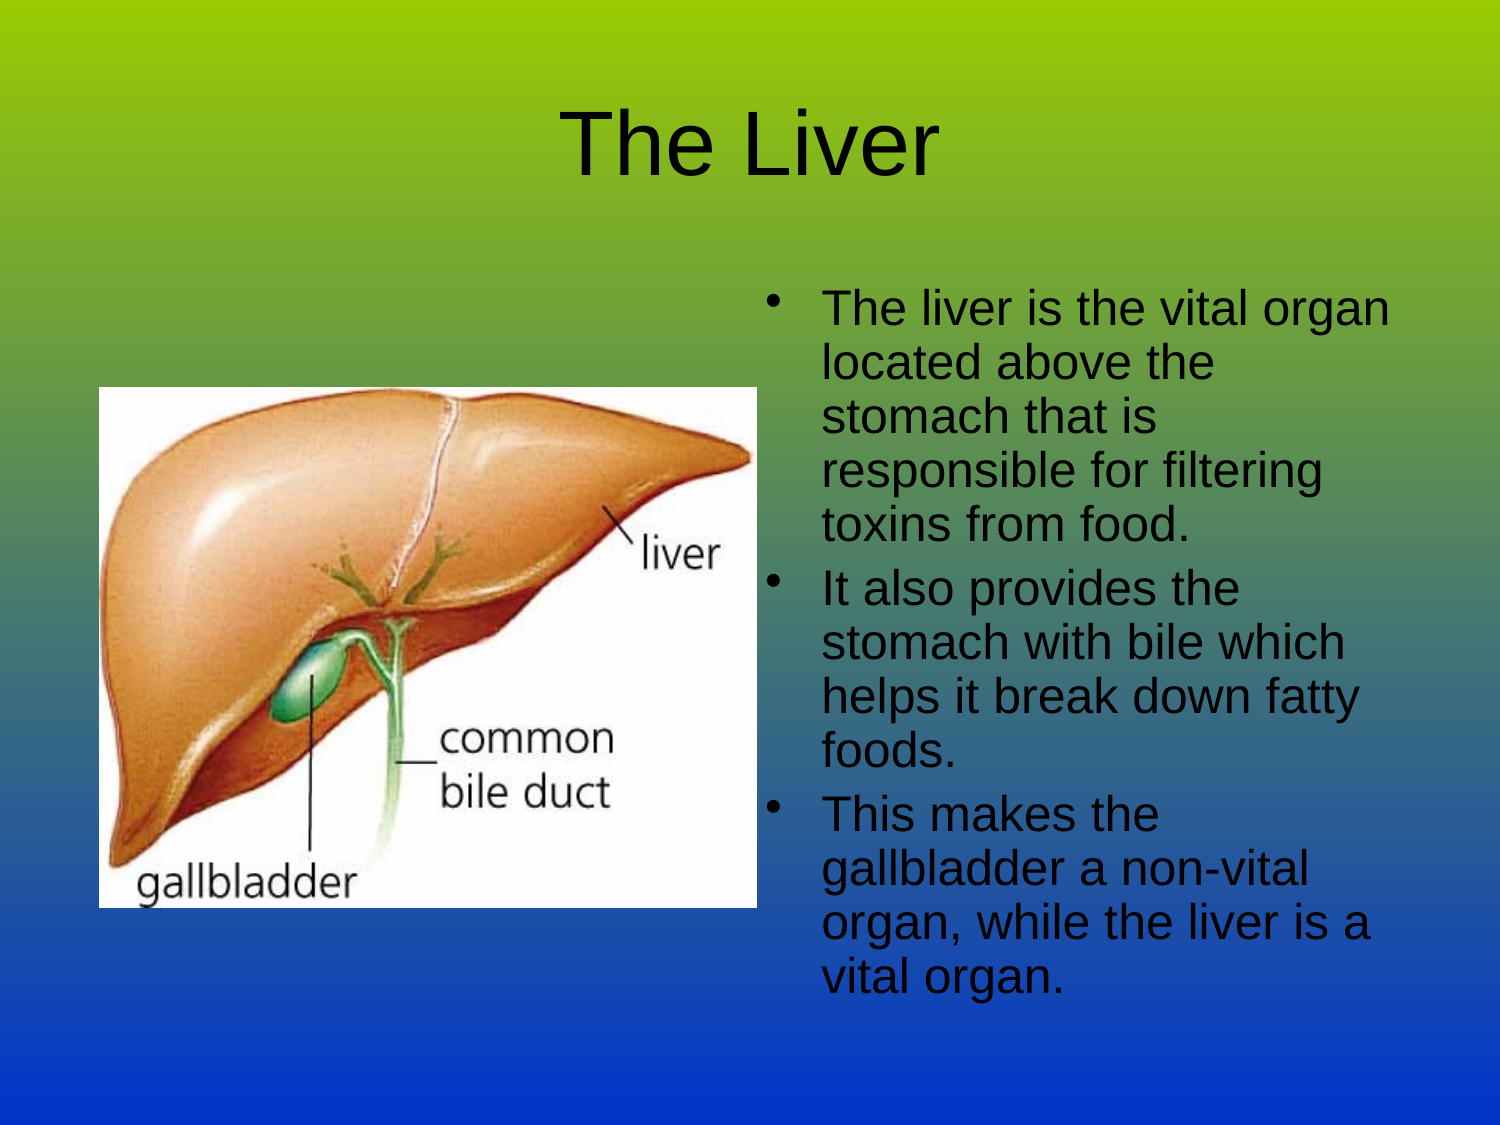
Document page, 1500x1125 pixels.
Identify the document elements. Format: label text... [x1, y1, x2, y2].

list The liver is the vital organ located above the stomach that is responsible for filtering toxins from food. It also provides the stomach with bile which helps it break down fatty foods. This makes the gallbladder a non-vital organ, while the liver is a vital organ. [749, 274, 1426, 1006]
picture [99, 387, 757, 909]
title The Liver [74, 44, 1426, 233]
